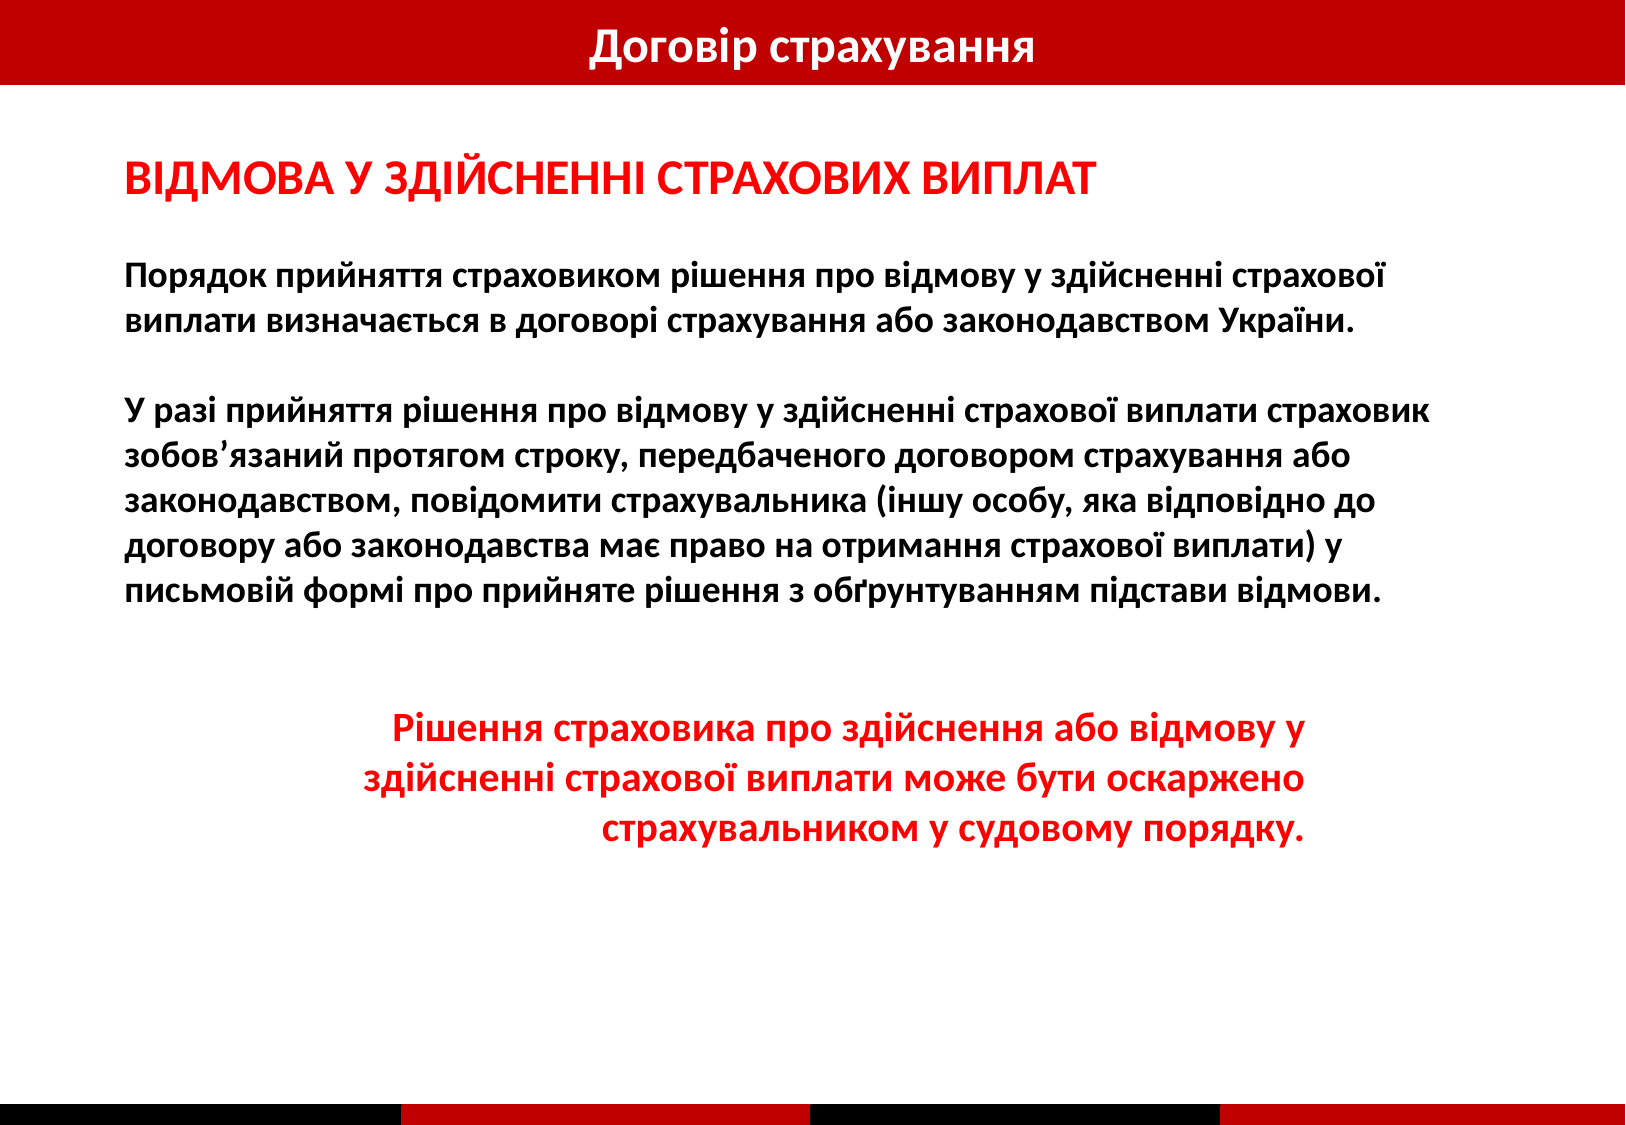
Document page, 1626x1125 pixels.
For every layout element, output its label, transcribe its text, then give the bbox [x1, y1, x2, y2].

text_box [810, 1104, 1220, 1125]
text_box [0, 1104, 401, 1125]
text_box [401, 1104, 810, 1125]
text_box Договір страхування [0, 0, 1625, 85]
text_box Рішення страховика про здійснення або відмову у здійсненні страхової виплати може бути оскаржено страхувальником у судовому порядку. [257, 692, 1321, 858]
text_box [1220, 1104, 1625, 1125]
text_box ВІДМОВА У ЗДІЙСНЕННІ СТРАХОВИХ ВИПЛАТ Порядок прийняття страховиком рішення про відмову у здійсненні страхової виплати визначається в договорі страхування або законодавством України. У разі прийняття рішення про відмову у здійсненні страхової виплати страховик зобов’язаний протягом строку, передбаченого договором страхування або законодавством, повідомити страхувальника (іншу особу, яка відповідно до договору або законодавства має право на отримання страхової виплати) у письмовій формі про прийняте рішення з обґрунтуванням підстави відмови. [109, 137, 1516, 617]
